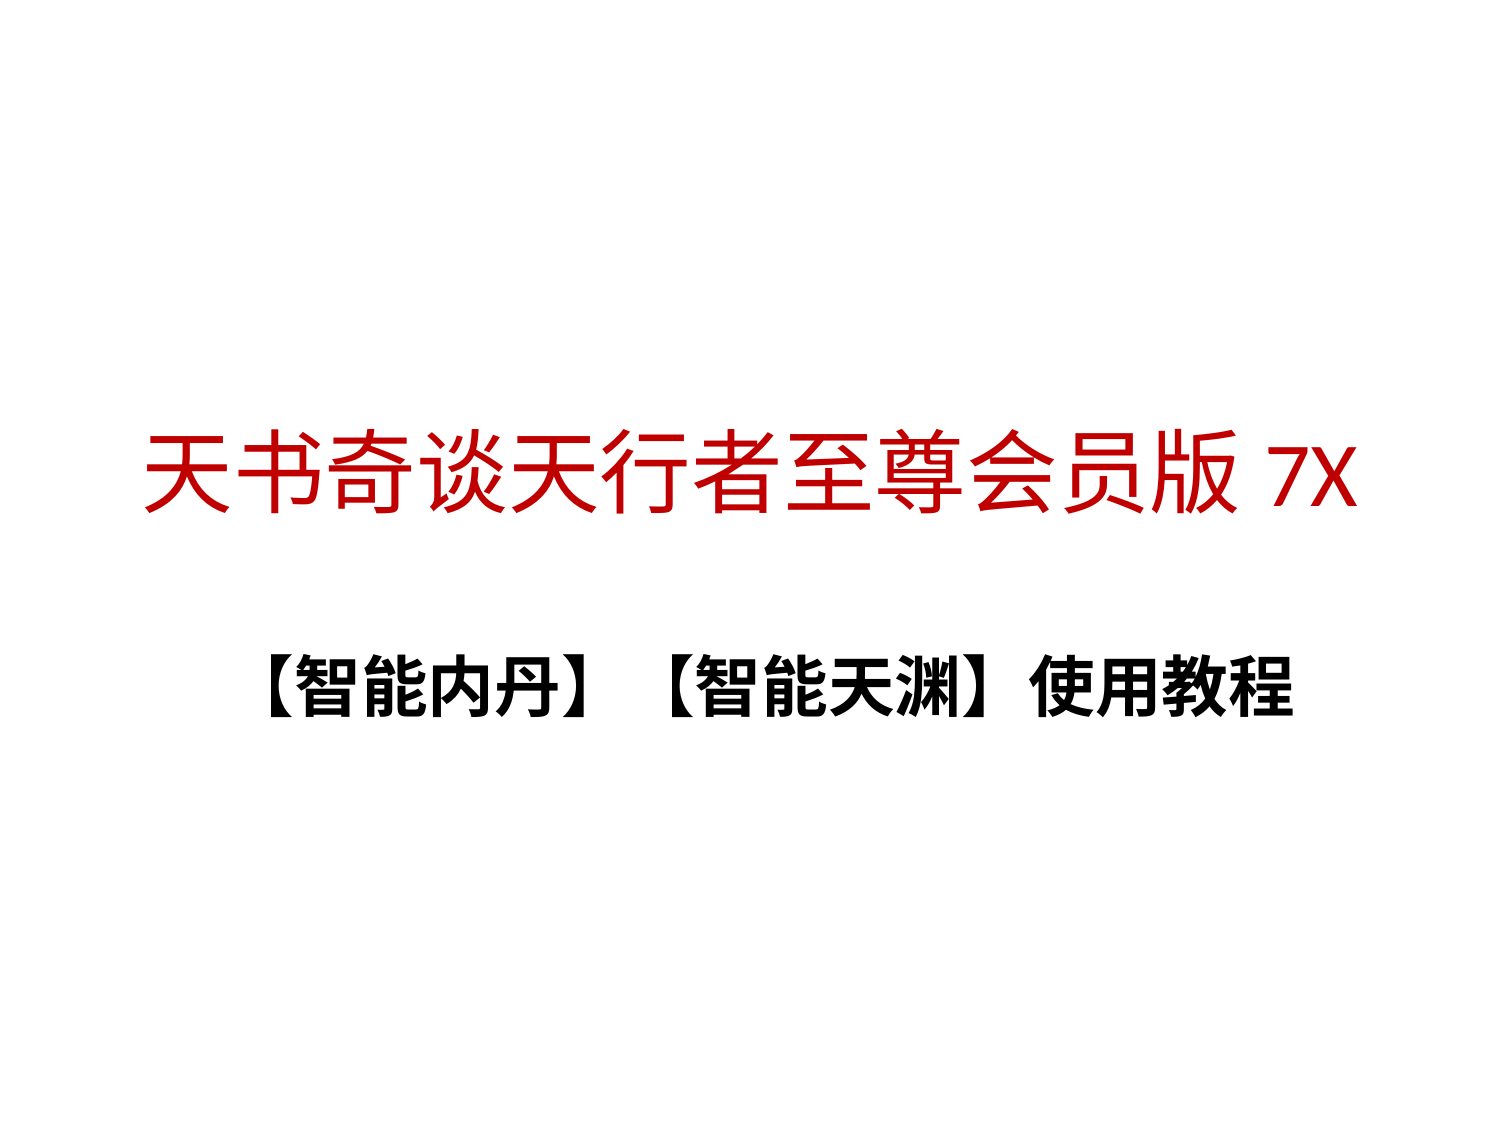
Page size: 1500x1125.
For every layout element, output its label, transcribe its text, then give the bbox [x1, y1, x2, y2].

title 天书奇谈天行者至尊会员版7X [112, 349, 1388, 591]
subtitle 【智能内丹】【智能天渊】使用教程 [128, 637, 1395, 925]
